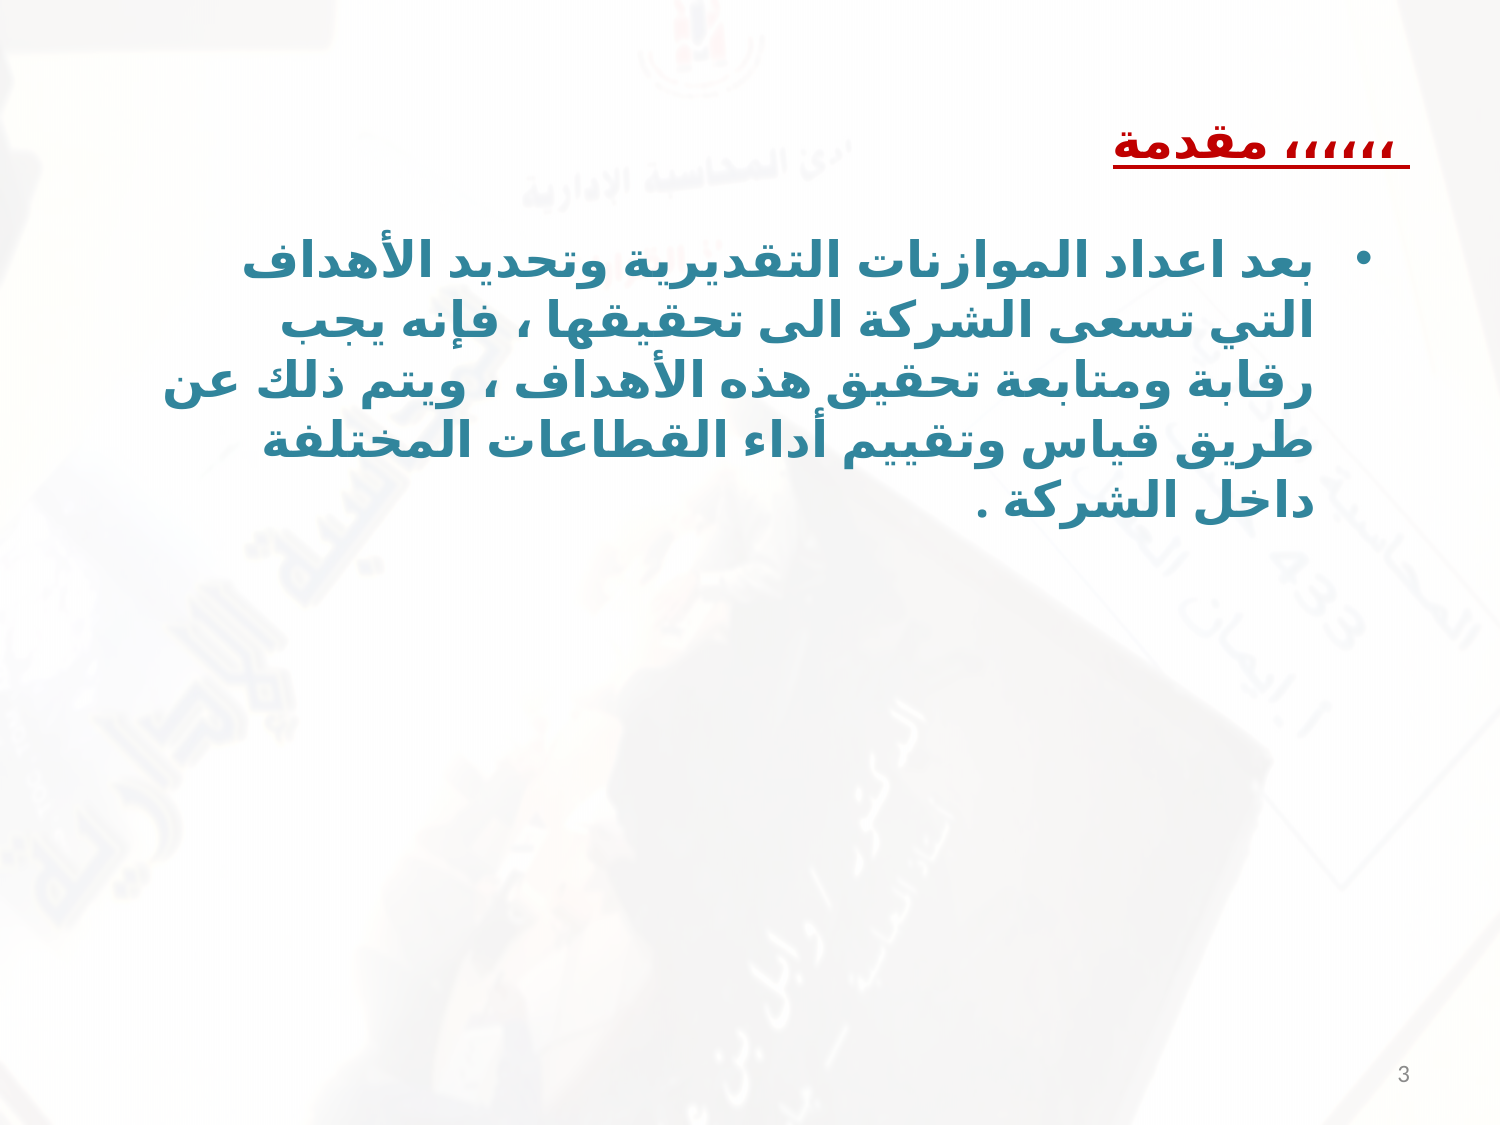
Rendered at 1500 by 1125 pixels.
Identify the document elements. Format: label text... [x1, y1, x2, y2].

title مقدمة ،،،،،، [75, 45, 1425, 233]
slide_number 3 [1074, 1042, 1425, 1103]
list بعد اعداد الموازنات التقديرية وتحديد الأهداف التي تسعى الشركة الى تحقيقها ، فإنه يجب رقابة ومتابعة تحقيق هذه الأهداف ، ويتم ذلك عن طريق قياس وتقييم أداء القطاعات المختلفة داخل الشركة . [125, 219, 1388, 1005]
